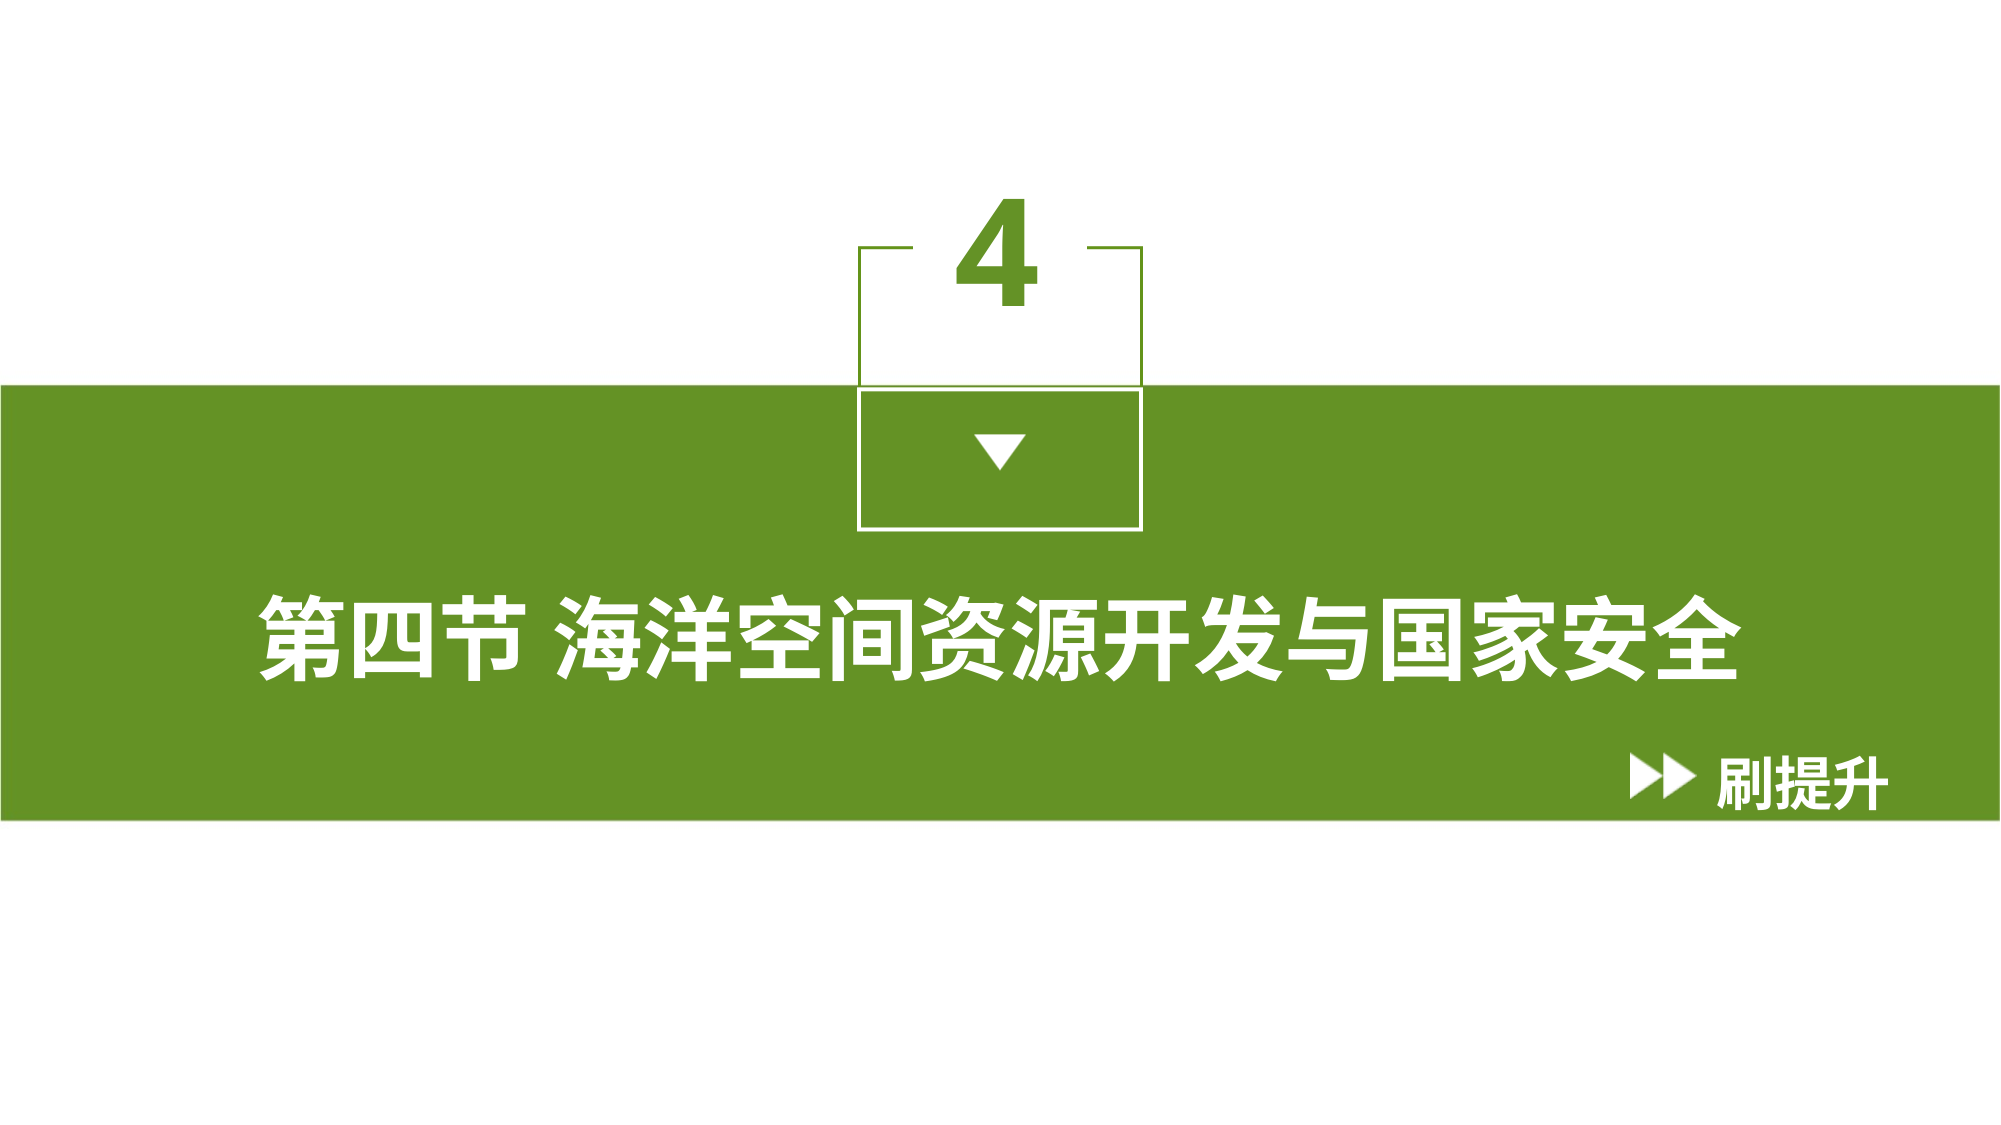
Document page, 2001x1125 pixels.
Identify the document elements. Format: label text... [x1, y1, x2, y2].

text_box 第四节 海洋空间资源开发与国家安全 [0, 572, 2000, 699]
picture [0, 699, 2000, 1125]
text_box 刷提升 [1715, 718, 1997, 812]
picture [0, 0, 2000, 572]
text_box 4 [865, 148, 1130, 345]
